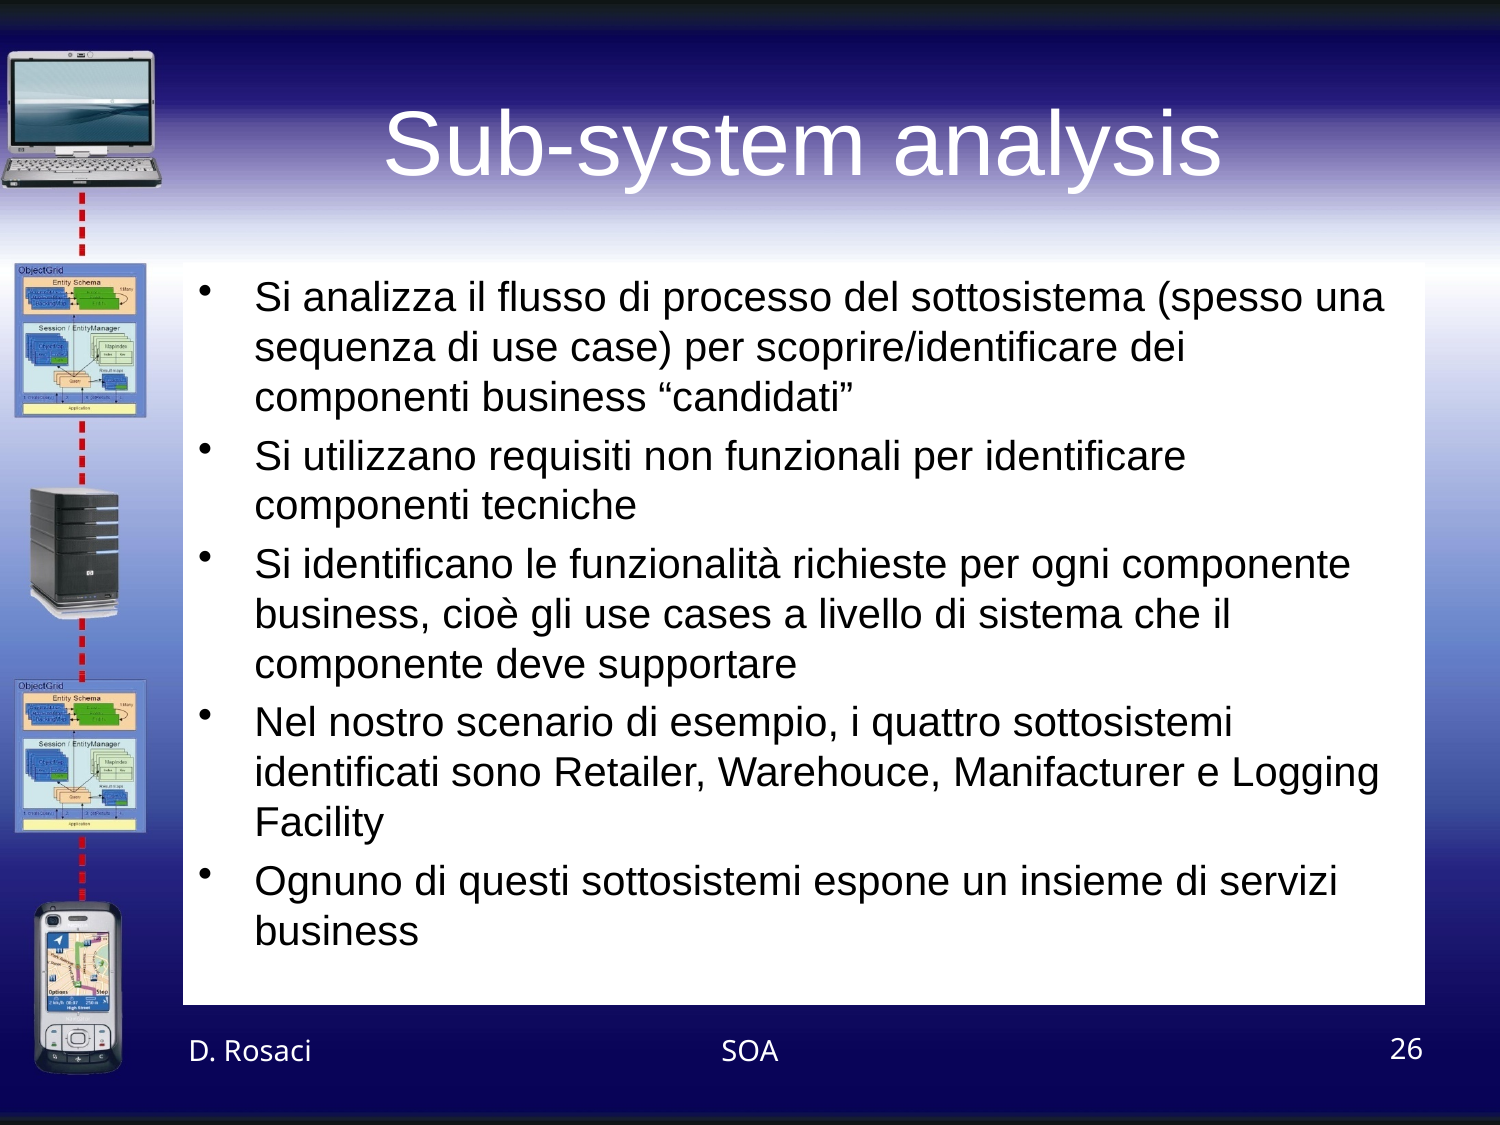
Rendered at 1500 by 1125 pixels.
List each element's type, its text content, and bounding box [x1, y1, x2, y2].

list Si analizza il flusso di processo del sottosistema (spesso una sequenza di use case) per scoprire/identificare dei componenti business “candidati” Si utilizzano requisiti non funzionali per identificare componenti tecniche Si identificano le funzionalità richieste per ogni componente business, cioè gli use cases a livello di sistema che il componente deve supportare Nel nostro scenario di esempio, i quattro sottosistemi identificati sono Retailer, Warehouce, Manifacturer e Logging Facility Ognuno di questi sottosistemi espone un insieme di servizi business [182, 262, 1426, 1006]
title Sub-system analysis [182, 44, 1426, 233]
footer SOA [512, 1024, 988, 1103]
picture [0, 0, 1500, 1125]
slide_number D. Rosaci [74, 1024, 426, 1103]
